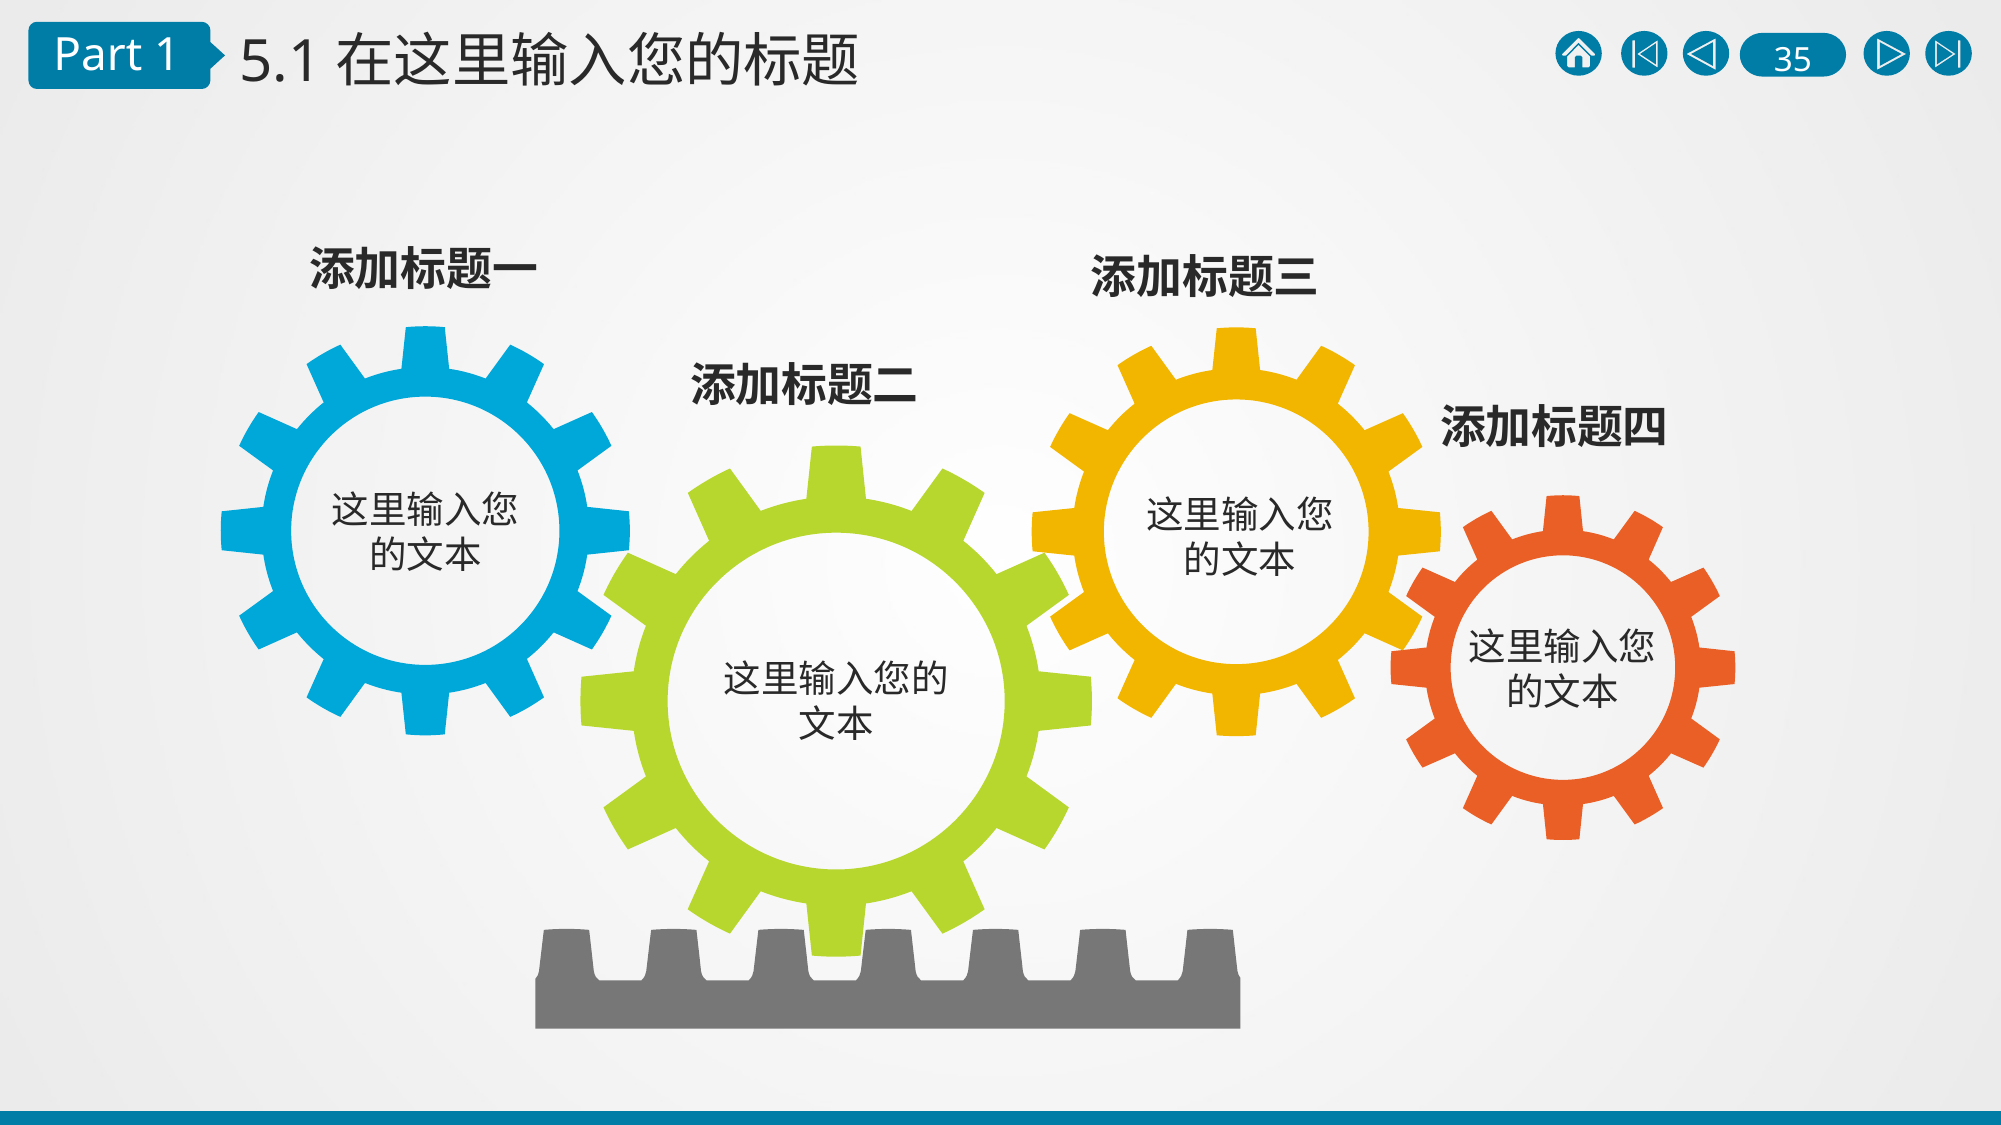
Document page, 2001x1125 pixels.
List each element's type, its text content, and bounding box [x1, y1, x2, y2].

text_box 这里输入您的文本 [1116, 483, 1364, 588]
text_box [1031, 327, 1441, 737]
text_box Part 1 [38, 17, 196, 87]
text_box 添加标题一 [294, 231, 584, 302]
text_box [580, 445, 1092, 957]
text_box 添加标题二 [675, 348, 964, 418]
text_box 这里输入您的文本 [699, 648, 974, 753]
text_box 这里输入您的文本 [1439, 615, 1686, 721]
text_box [535, 928, 1241, 1029]
text_box 添加标题三 [1075, 240, 1365, 311]
text_box [28, 21, 225, 89]
text_box [220, 326, 630, 736]
text_box 添加标题四 [1425, 390, 1714, 461]
text_box [1390, 495, 1736, 841]
text_box 这里输入您的文本 [302, 478, 549, 584]
text_box 5.1在这里输入您的标题 [225, 15, 875, 101]
picture [0, 0, 2001, 1110]
